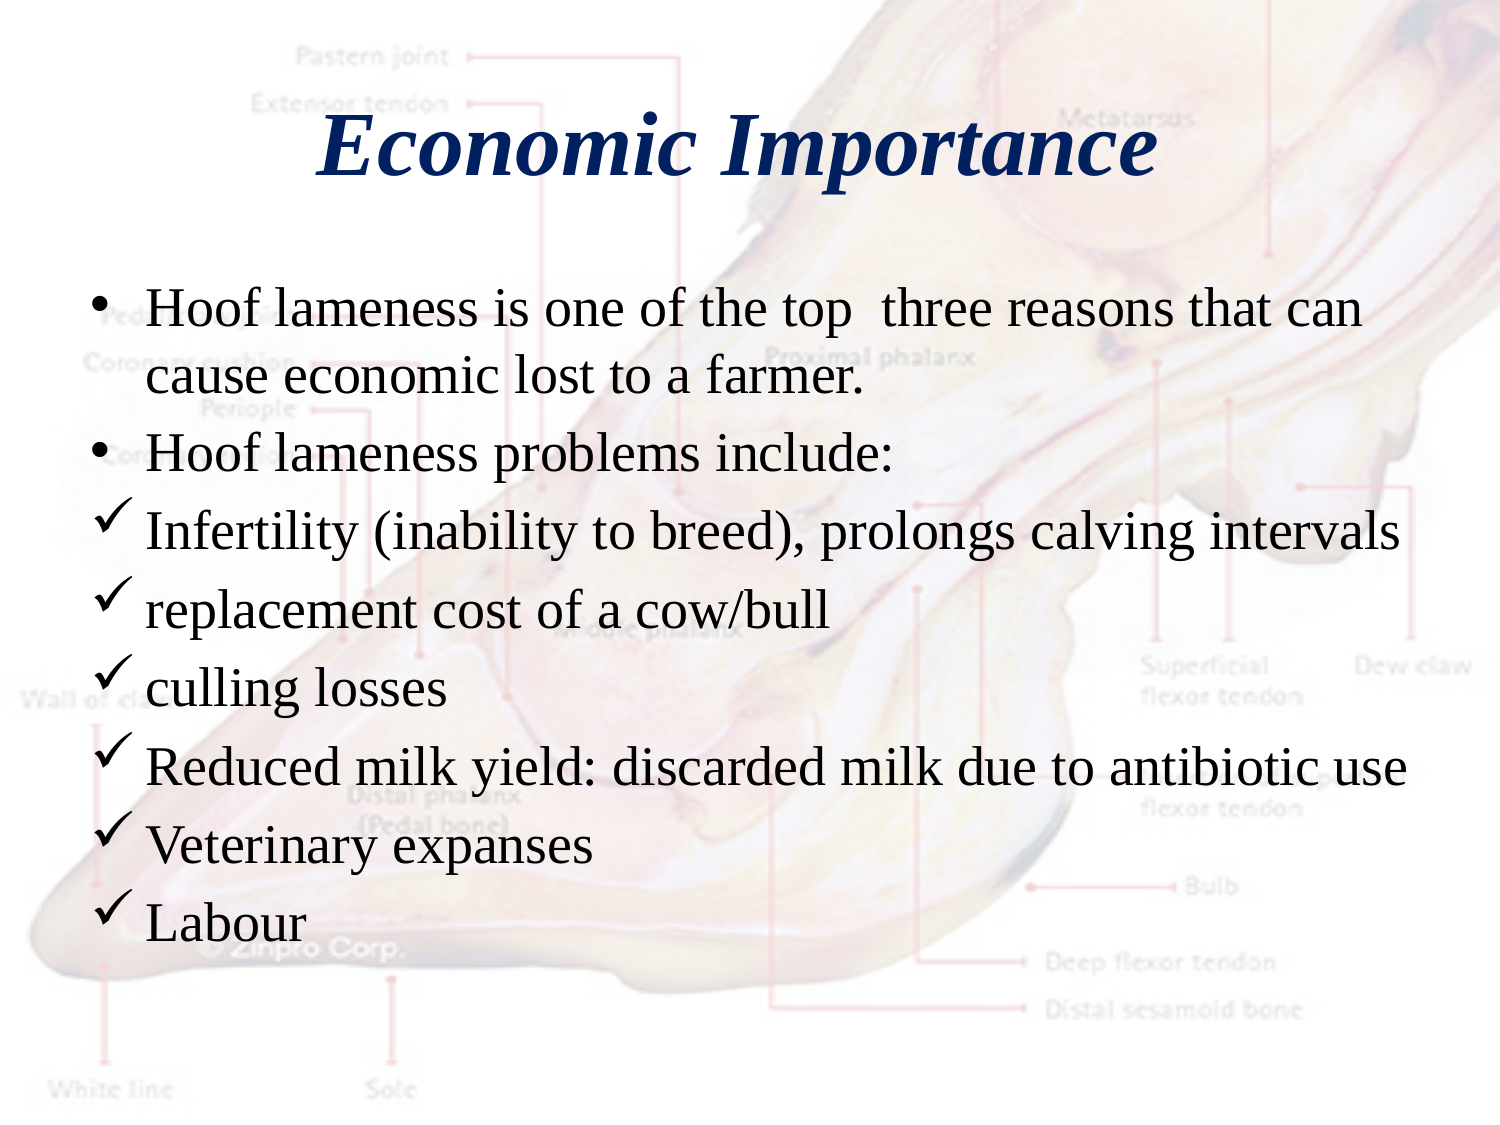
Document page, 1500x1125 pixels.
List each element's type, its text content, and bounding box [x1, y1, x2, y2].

title Economic Importance [75, 45, 1425, 233]
list Hoof lameness is one of the top three reasons that can cause economic lost to a farmer. Hoof lameness problems include: Infertility (inability to breed), prolongs calving intervals replacement cost of a cow/bull culling losses Reduced milk yield: discarded milk due to antibiotic use Veterinary expanses Labour [75, 262, 1425, 1005]
